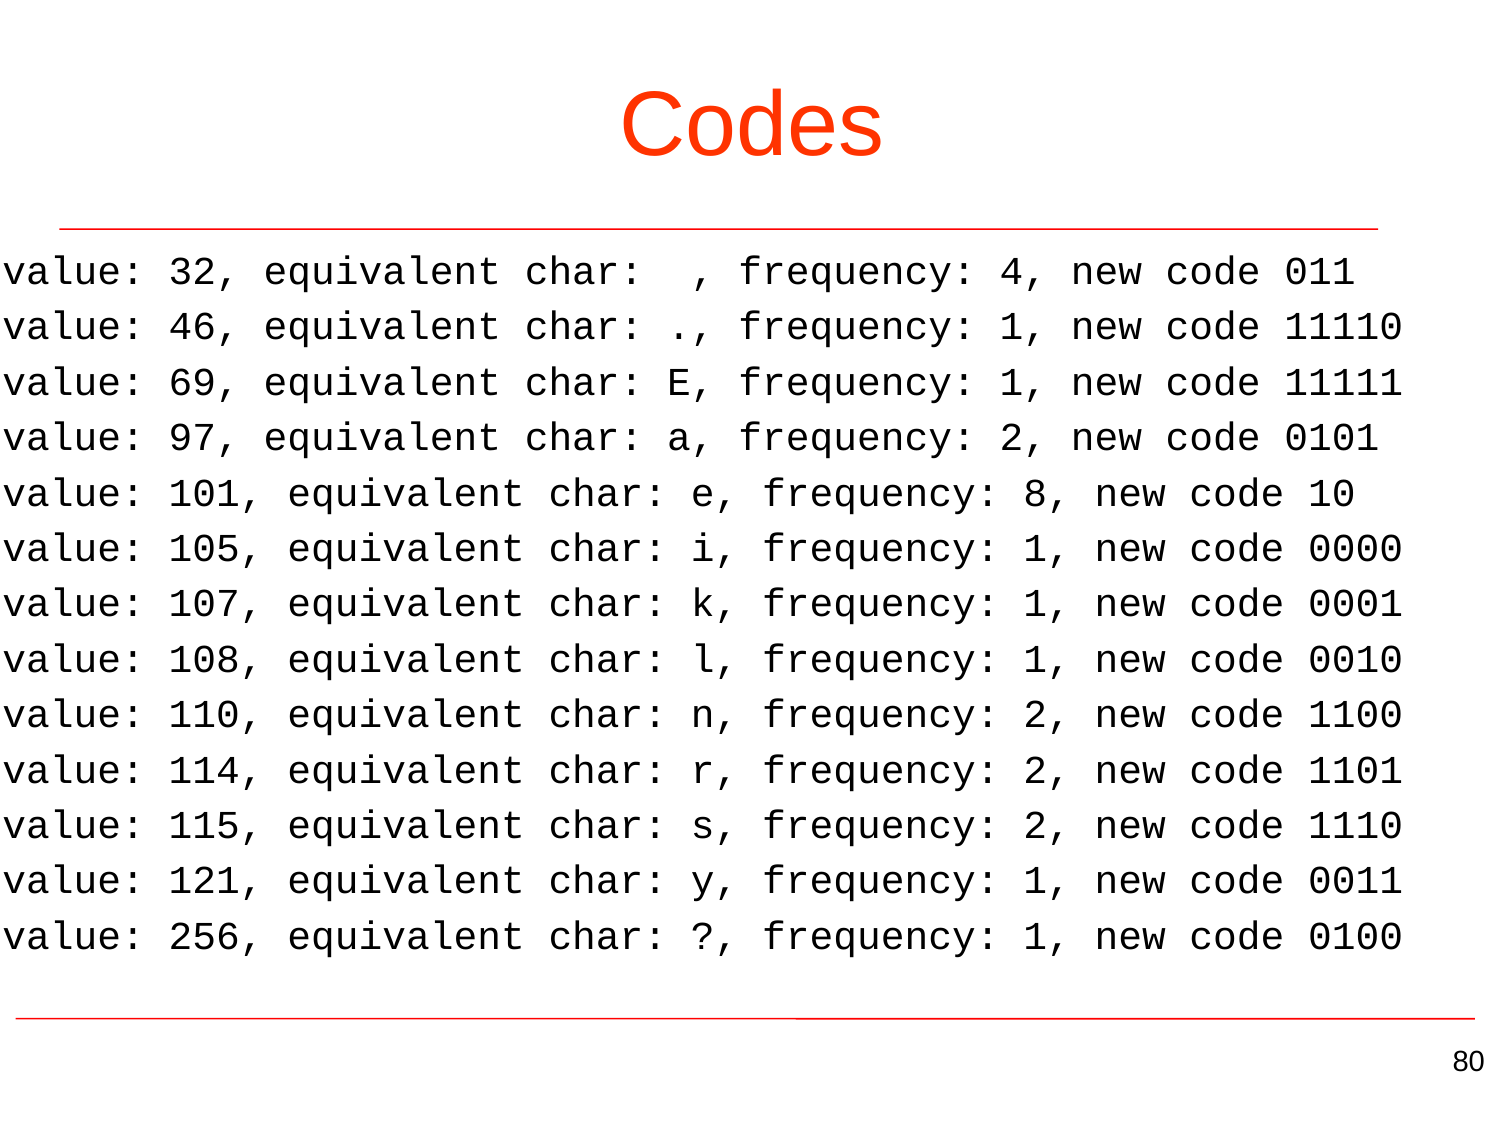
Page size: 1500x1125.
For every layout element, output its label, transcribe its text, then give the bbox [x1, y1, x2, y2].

slide_number 80 [1149, 1034, 1500, 1113]
text_box value: 32, equivalent char: , frequency: 4, new code 011 value: 46, equivalent char: ., frequency: 1, new code 11110 value: 69, equivalent char: E, frequency: 1, new code 11111 value: 97, equivalent char: a, frequency: 2, new code 0101 value: 101, equivalent char: e, frequency: 8, new code 10 value: 105, equivalent char: i, frequency: 1, new code 0000 value: 107, equivalent char: k, frequency: 1, new code 0001 value: 108, equivalent char: l, frequency: 1, new code 0010 value: 110, equivalent char: n, frequency: 2, new code 1100 value: 114, equivalent char: r, frequency: 2, new code 1101 value: 115, equivalent char: s, frequency: 2, new code 1110 value: 121, equivalent char: y, frequency: 1, new code 0011 value: 256, equivalent char: ?, frequency: 1, new code 0100 [0, 237, 1488, 985]
title Codes [114, 24, 1390, 213]
